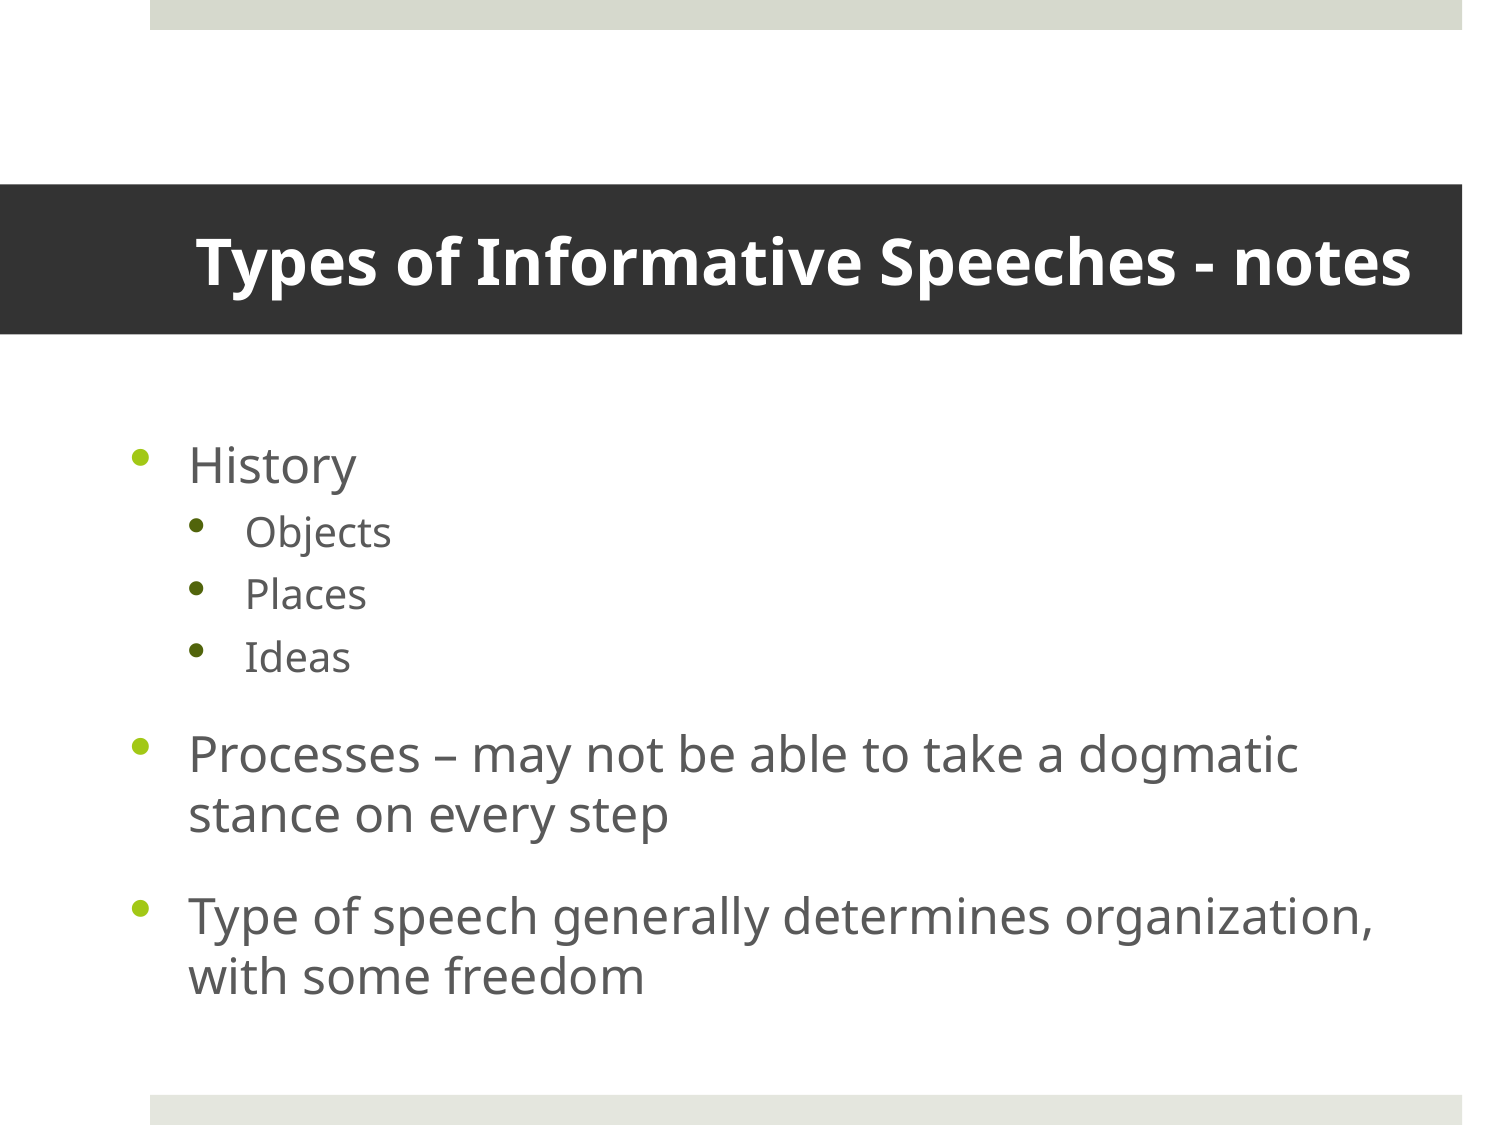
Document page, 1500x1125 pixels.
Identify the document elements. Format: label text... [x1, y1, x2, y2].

list History Objects Places Ideas Processes – may not be able to take a dogmatic stance on every step Type of speech generally determines organization, with some freedom [116, 425, 1432, 1028]
title Types of Informative Speeches - notes [0, 184, 1463, 335]
